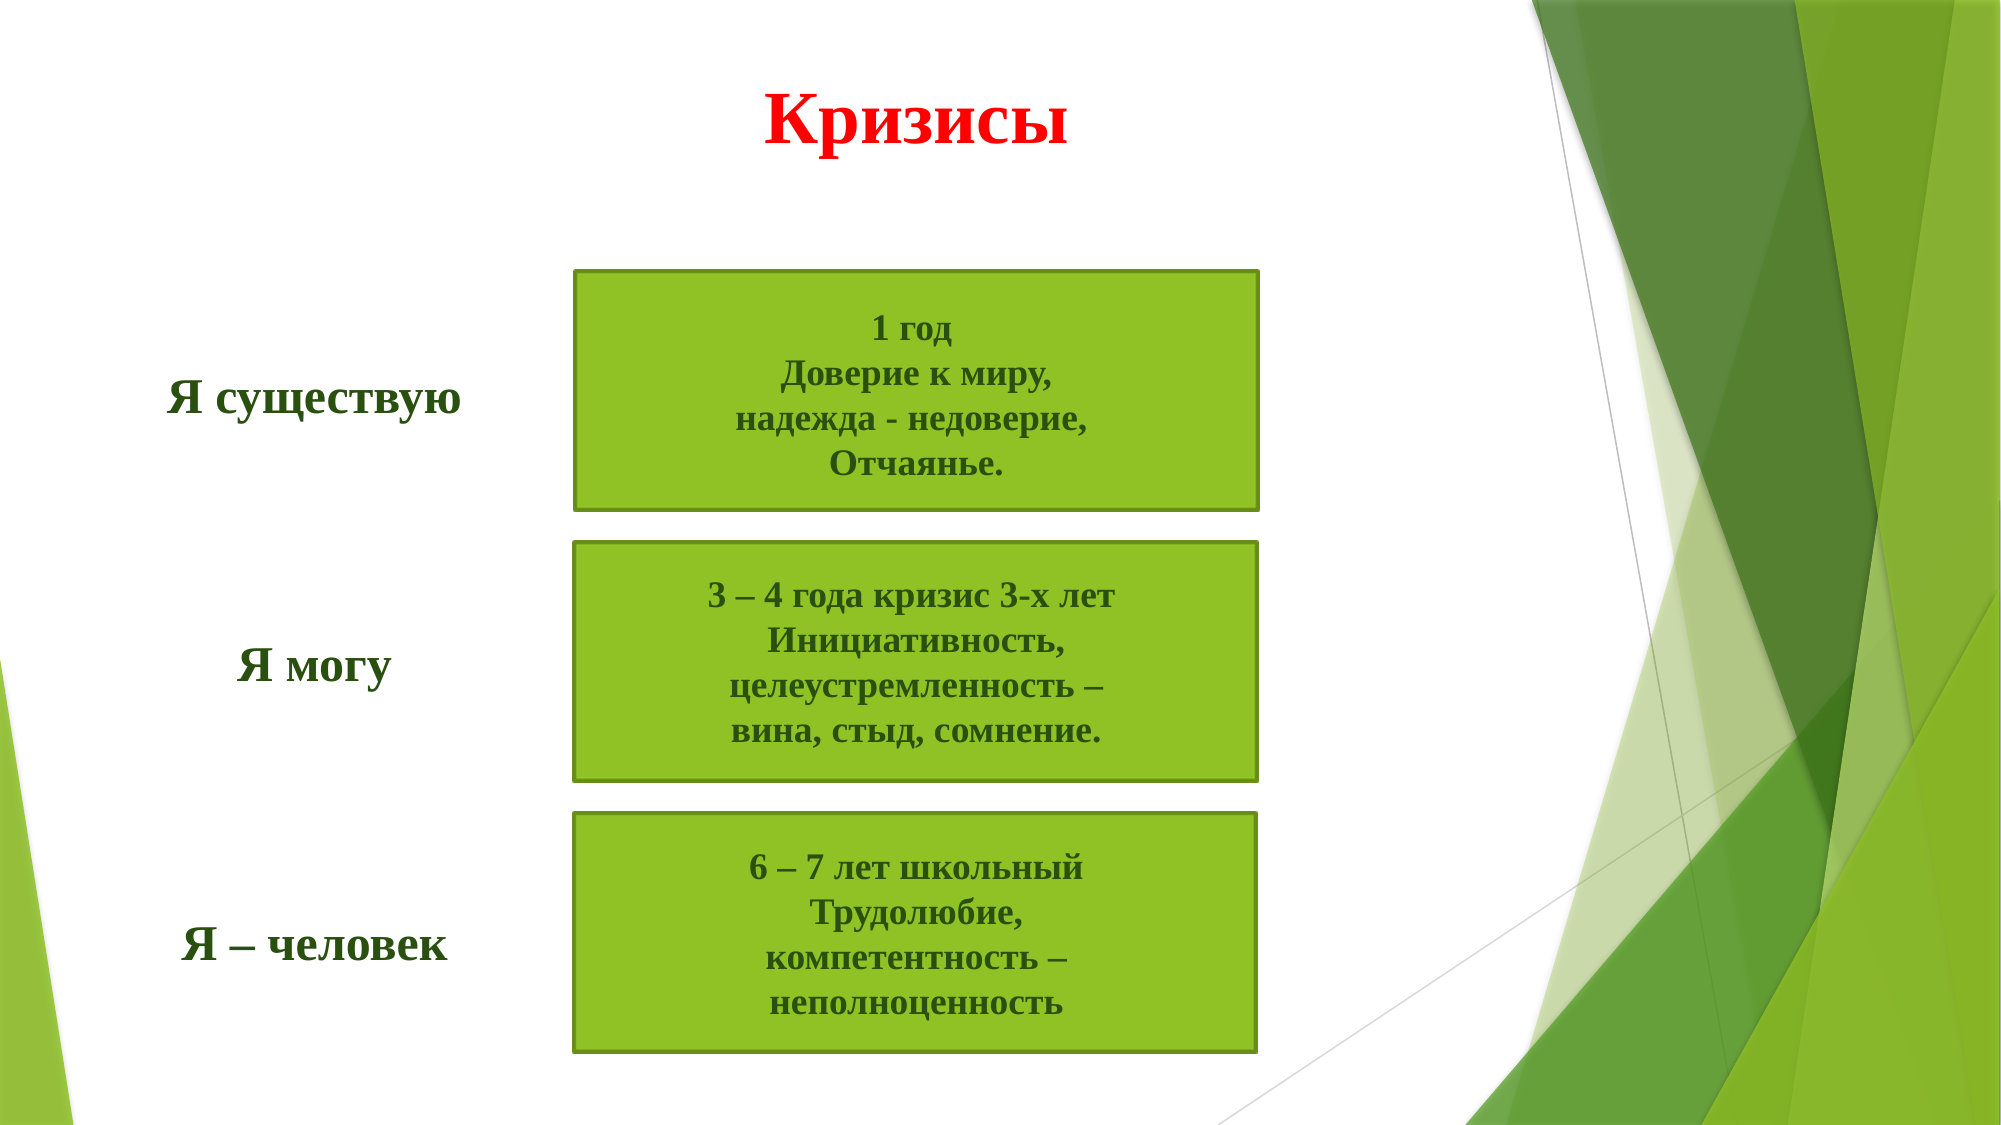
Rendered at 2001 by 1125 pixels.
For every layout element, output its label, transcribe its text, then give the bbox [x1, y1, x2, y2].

text_box Я существую [152, 356, 478, 432]
picture [571, 540, 1259, 784]
text_box Я – человек [166, 902, 463, 978]
text_box Я могу [222, 623, 407, 699]
title Кризисы [211, 60, 1622, 278]
picture [572, 268, 1260, 512]
picture [571, 811, 1259, 1055]
